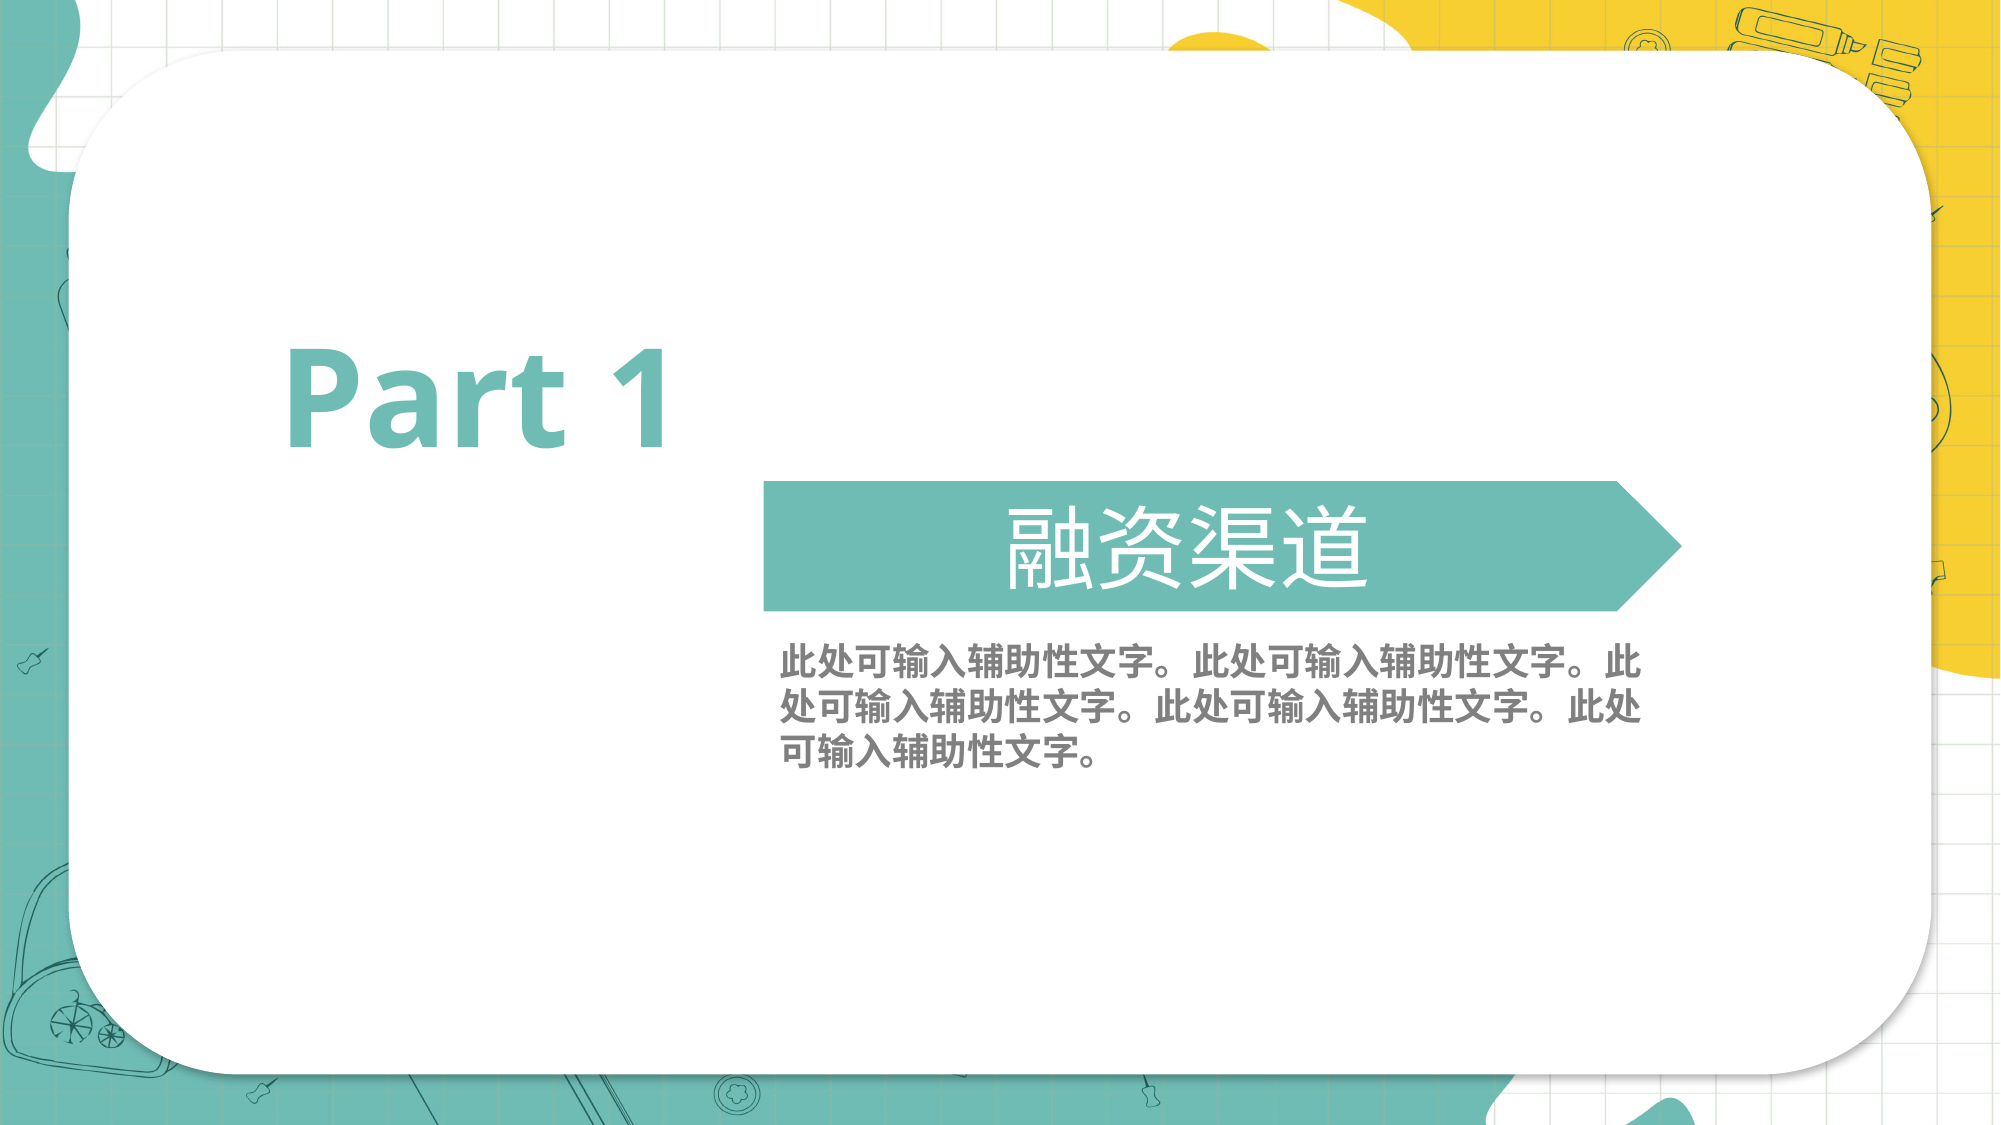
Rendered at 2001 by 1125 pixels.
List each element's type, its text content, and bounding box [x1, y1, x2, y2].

text_box [67, 49, 1933, 1076]
picture [0, 0, 2001, 1125]
text_box 此处可输入辅助性文字。此处可输入辅助性文字。此处可输入辅助性文字。此处可输入辅助性文字。此处可输入辅助性文字。 [764, 630, 1681, 781]
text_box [764, 482, 1681, 611]
text_box Part 1 [263, 302, 864, 483]
